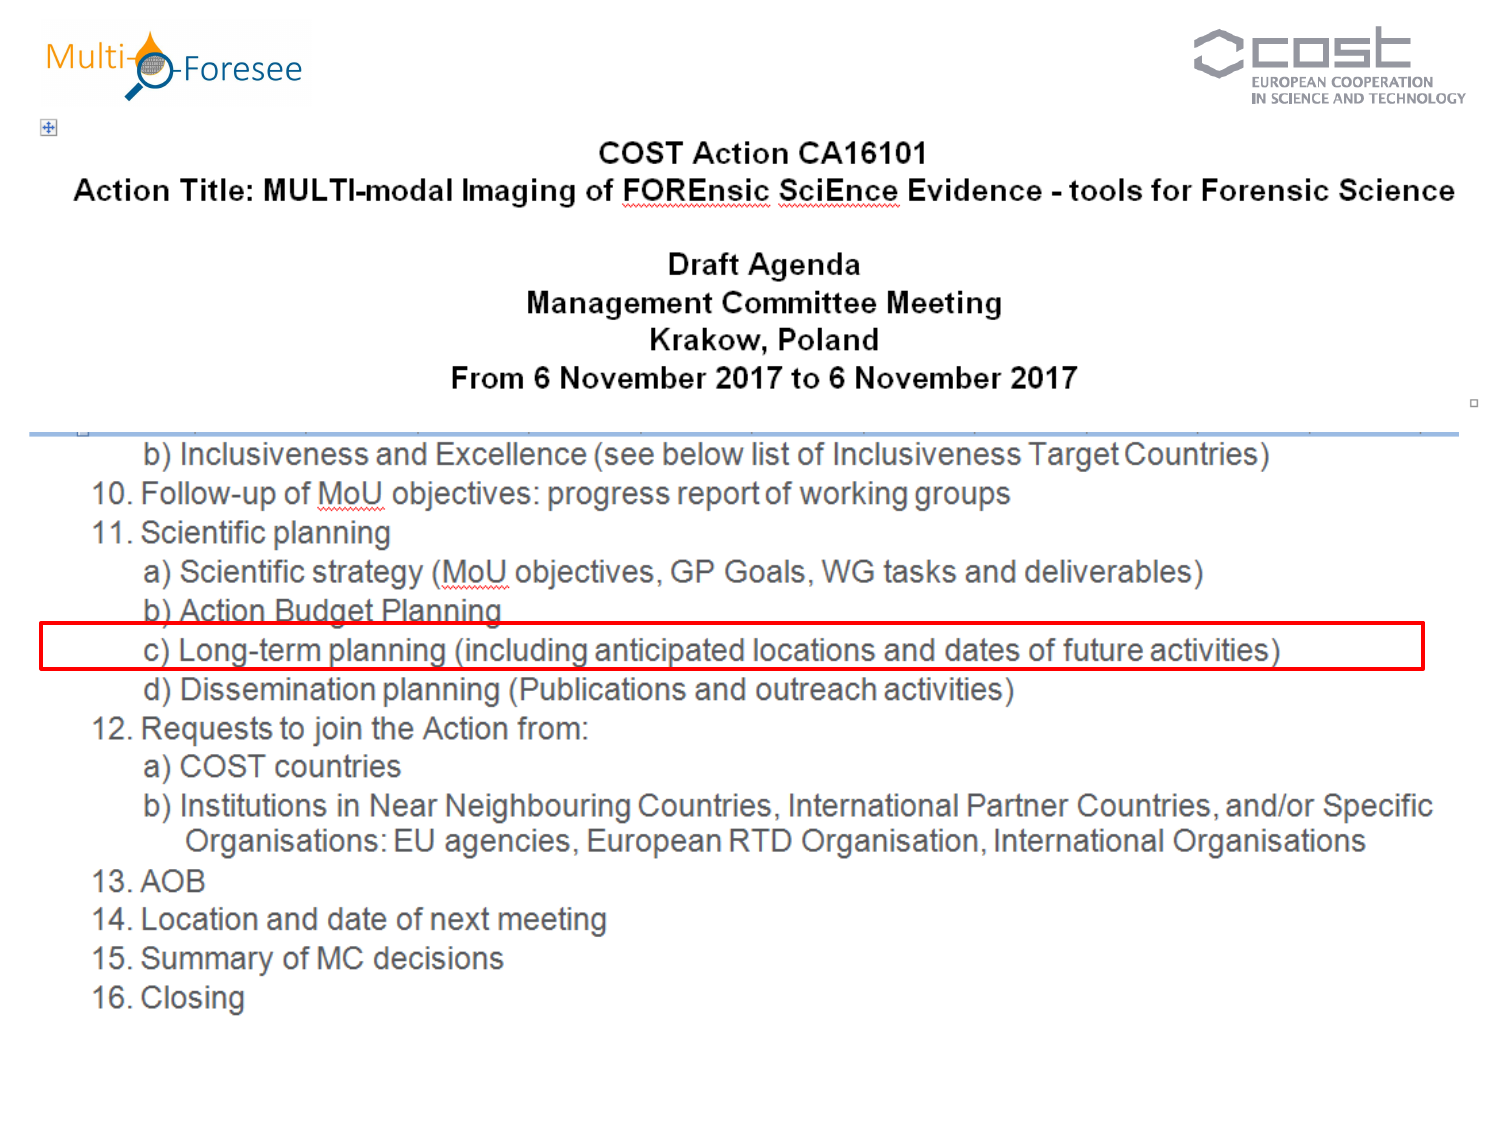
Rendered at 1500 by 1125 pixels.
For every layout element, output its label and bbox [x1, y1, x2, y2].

picture [40, 18, 312, 108]
picture [0, 18, 1500, 421]
picture [29, 432, 1460, 1036]
